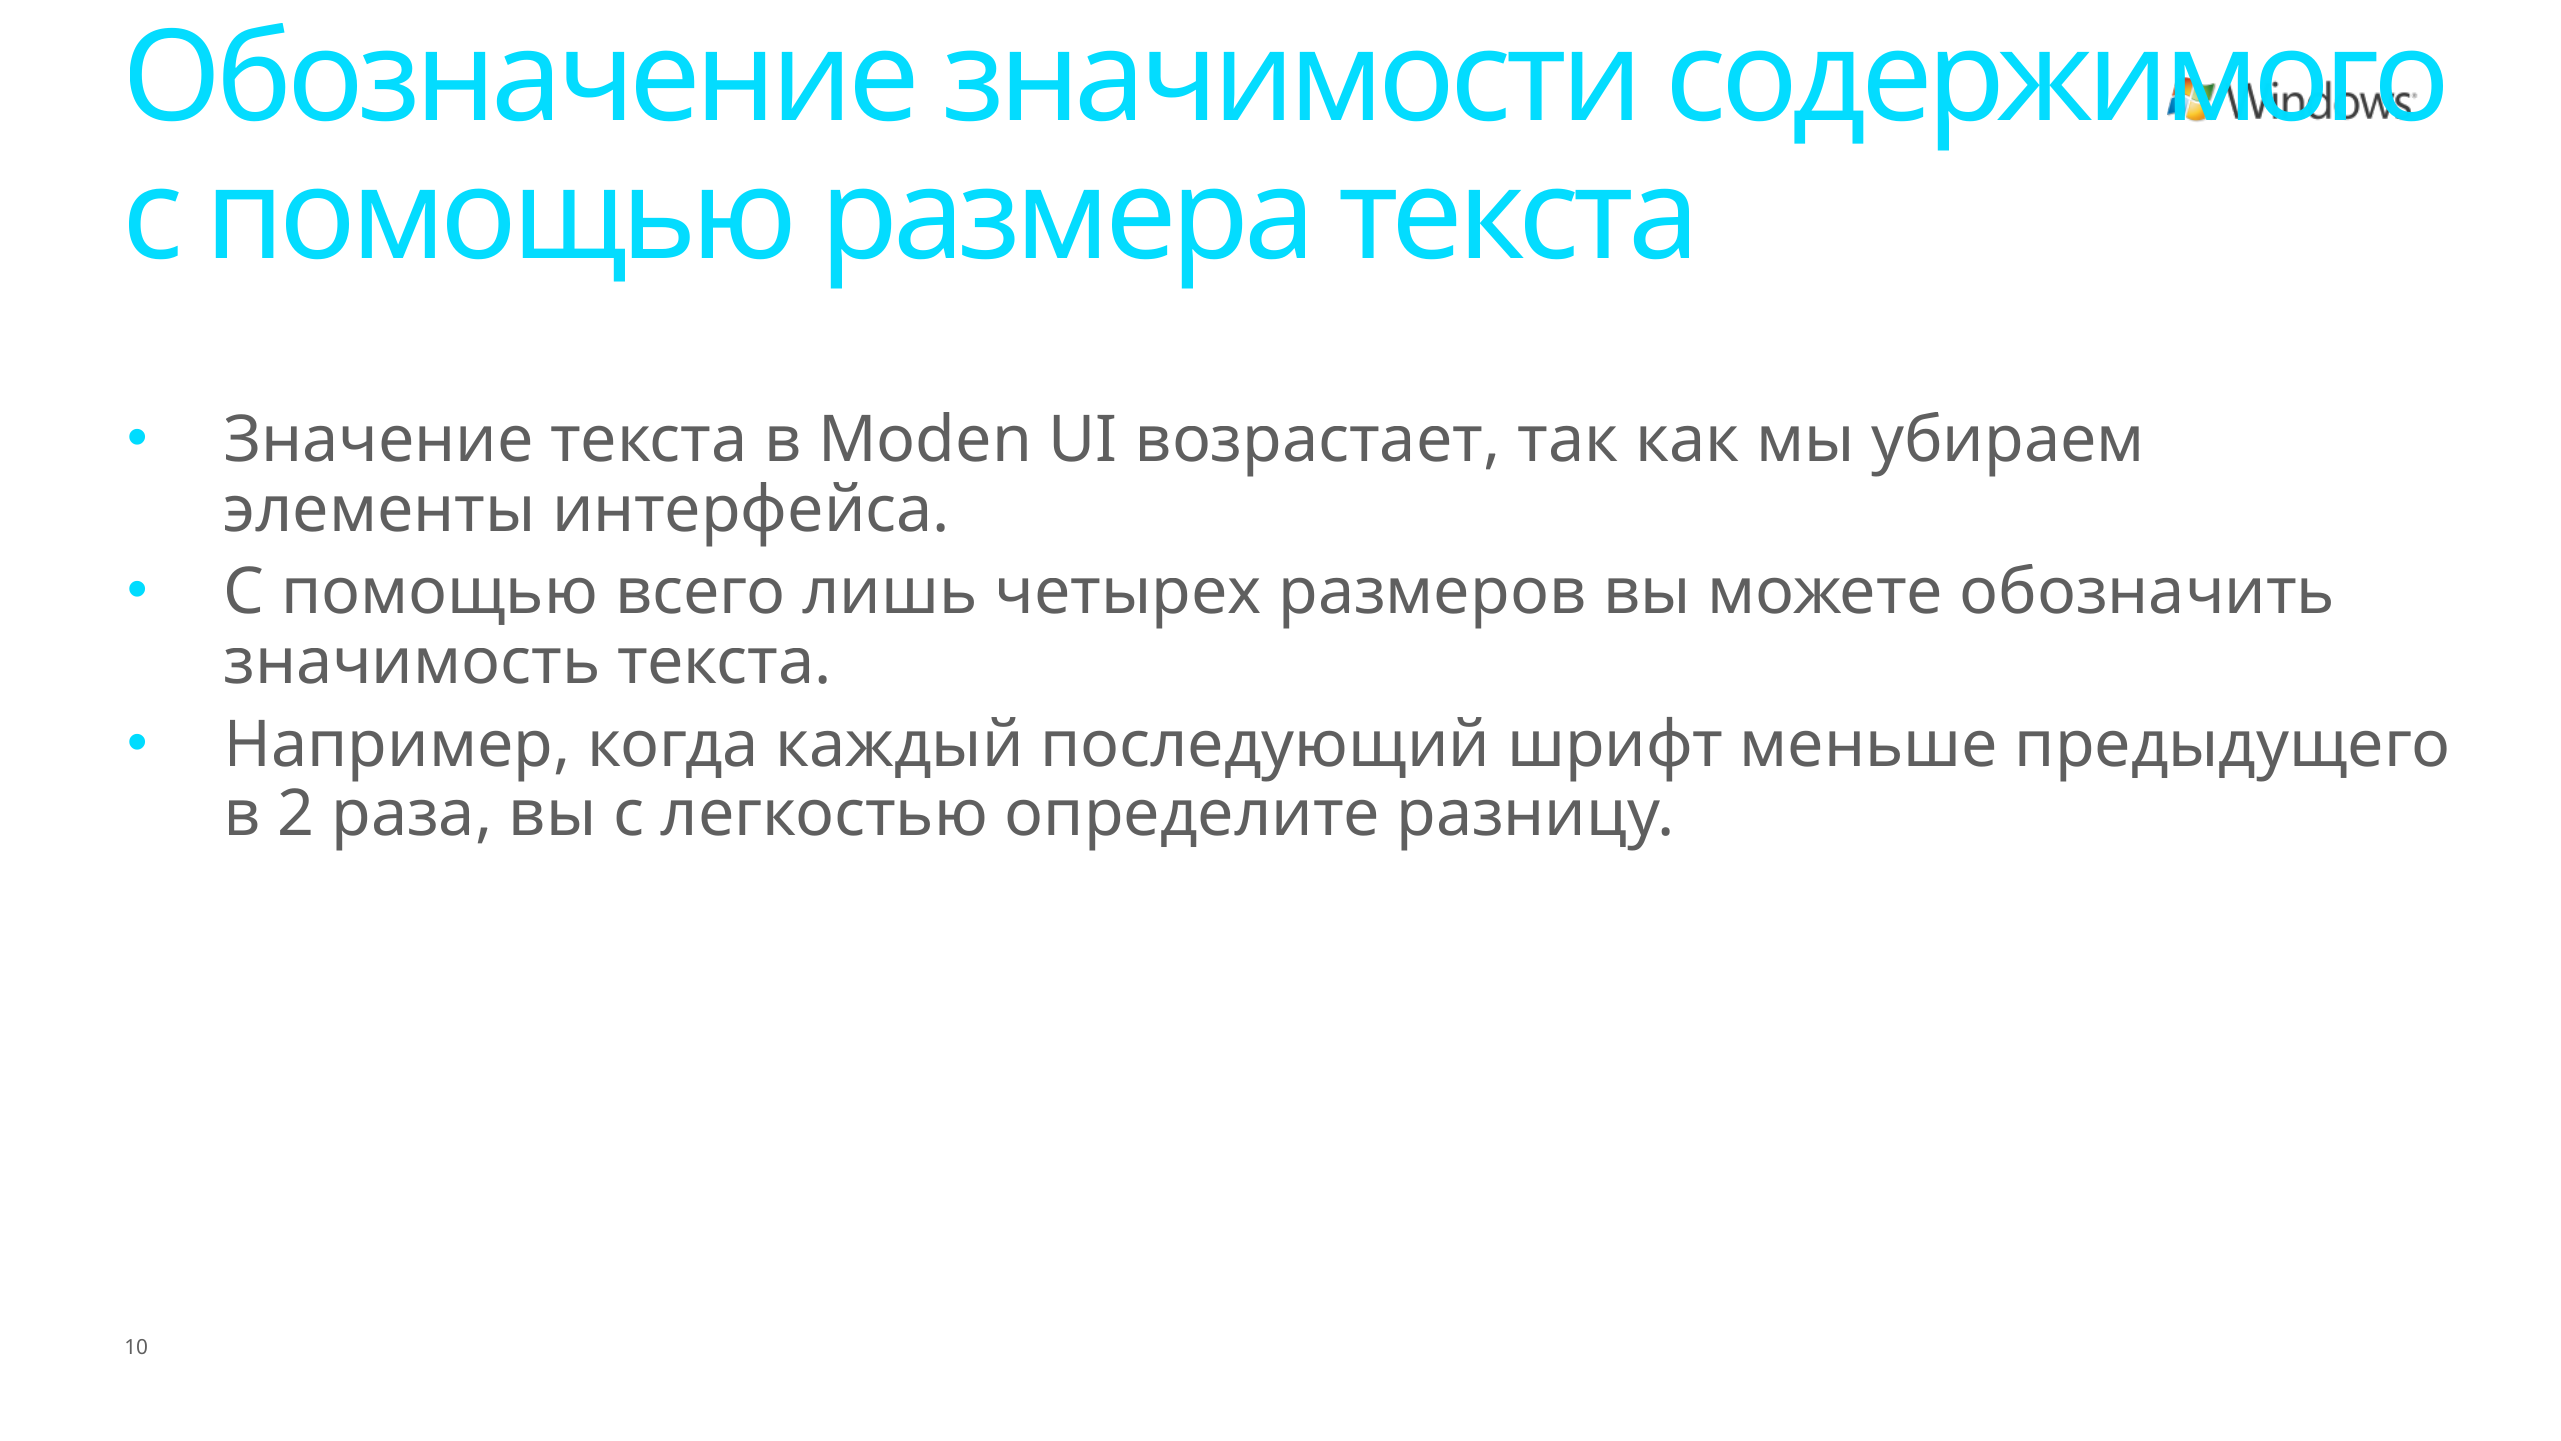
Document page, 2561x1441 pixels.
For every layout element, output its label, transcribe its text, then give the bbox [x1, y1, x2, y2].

list Значение текста в Moden UI возрастает, так как мы убираем элементы интерфейса. С помощью всего лишь четырех размеров вы можете обозначить значимость текста. Например, когда каждый последующий шрифт меньше предыдущего в 2 раза, вы с легкостью определите разницу. [127, 405, 2470, 860]
title Обозначение значимости содержимого с помощью размера текста [122, 48, 2465, 286]
